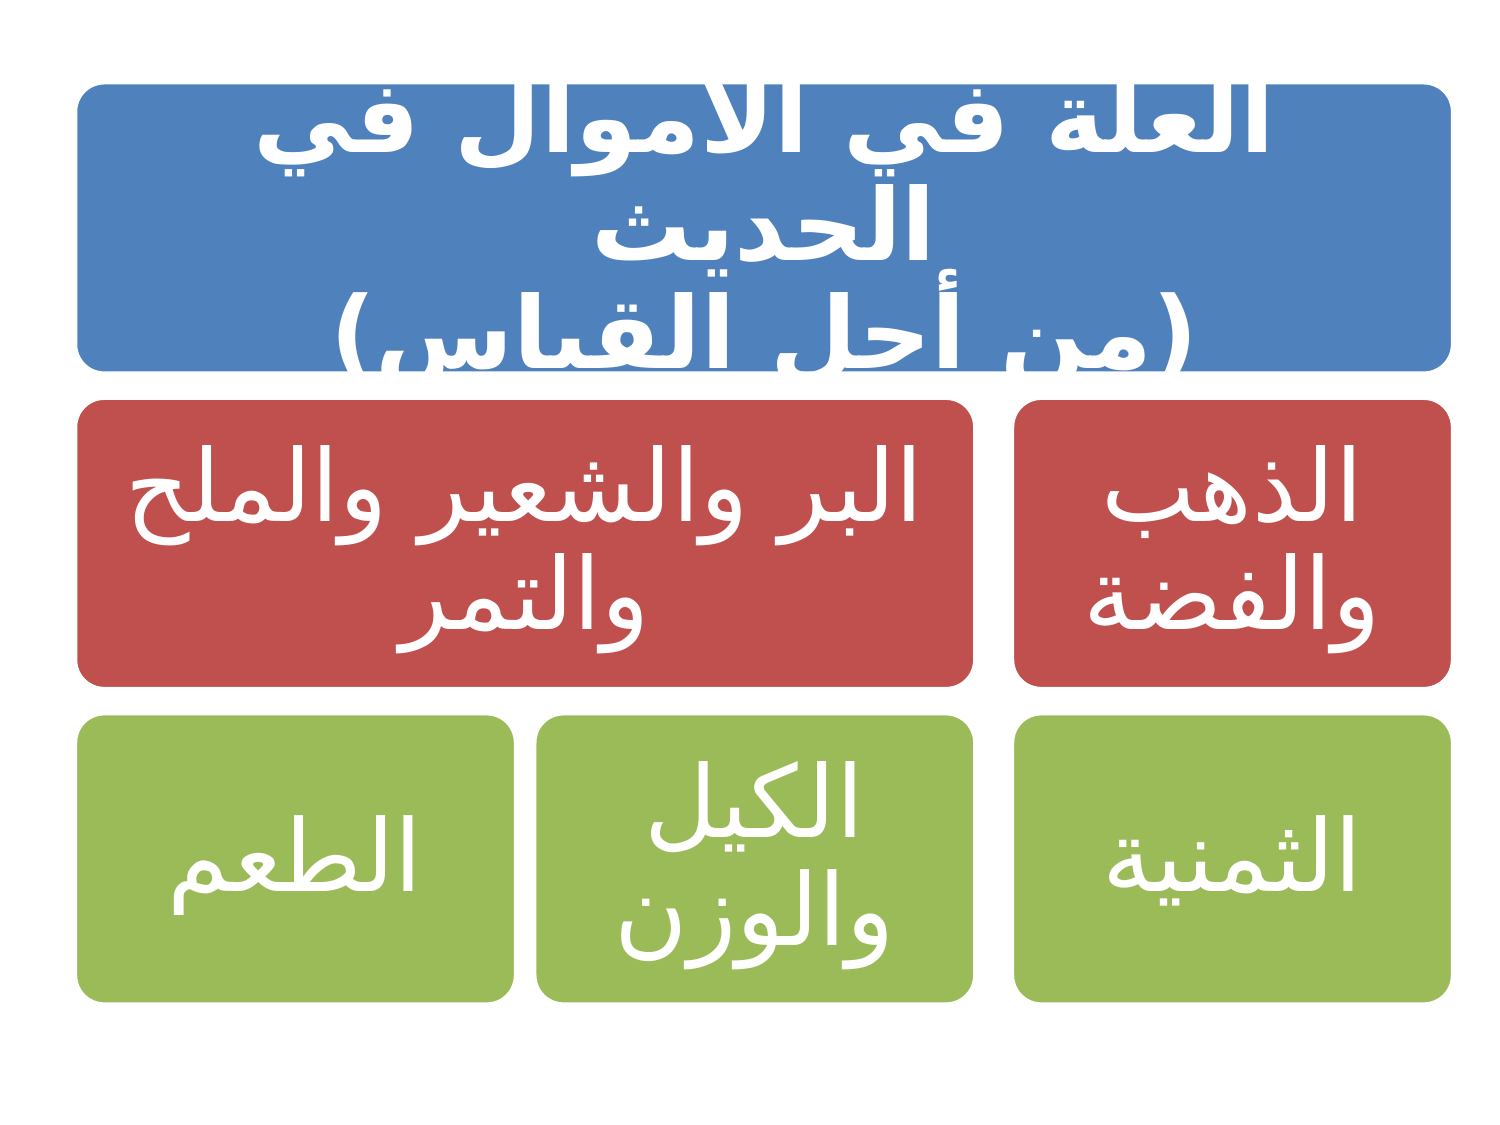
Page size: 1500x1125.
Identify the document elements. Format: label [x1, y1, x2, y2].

list [74, 81, 1454, 1006]
